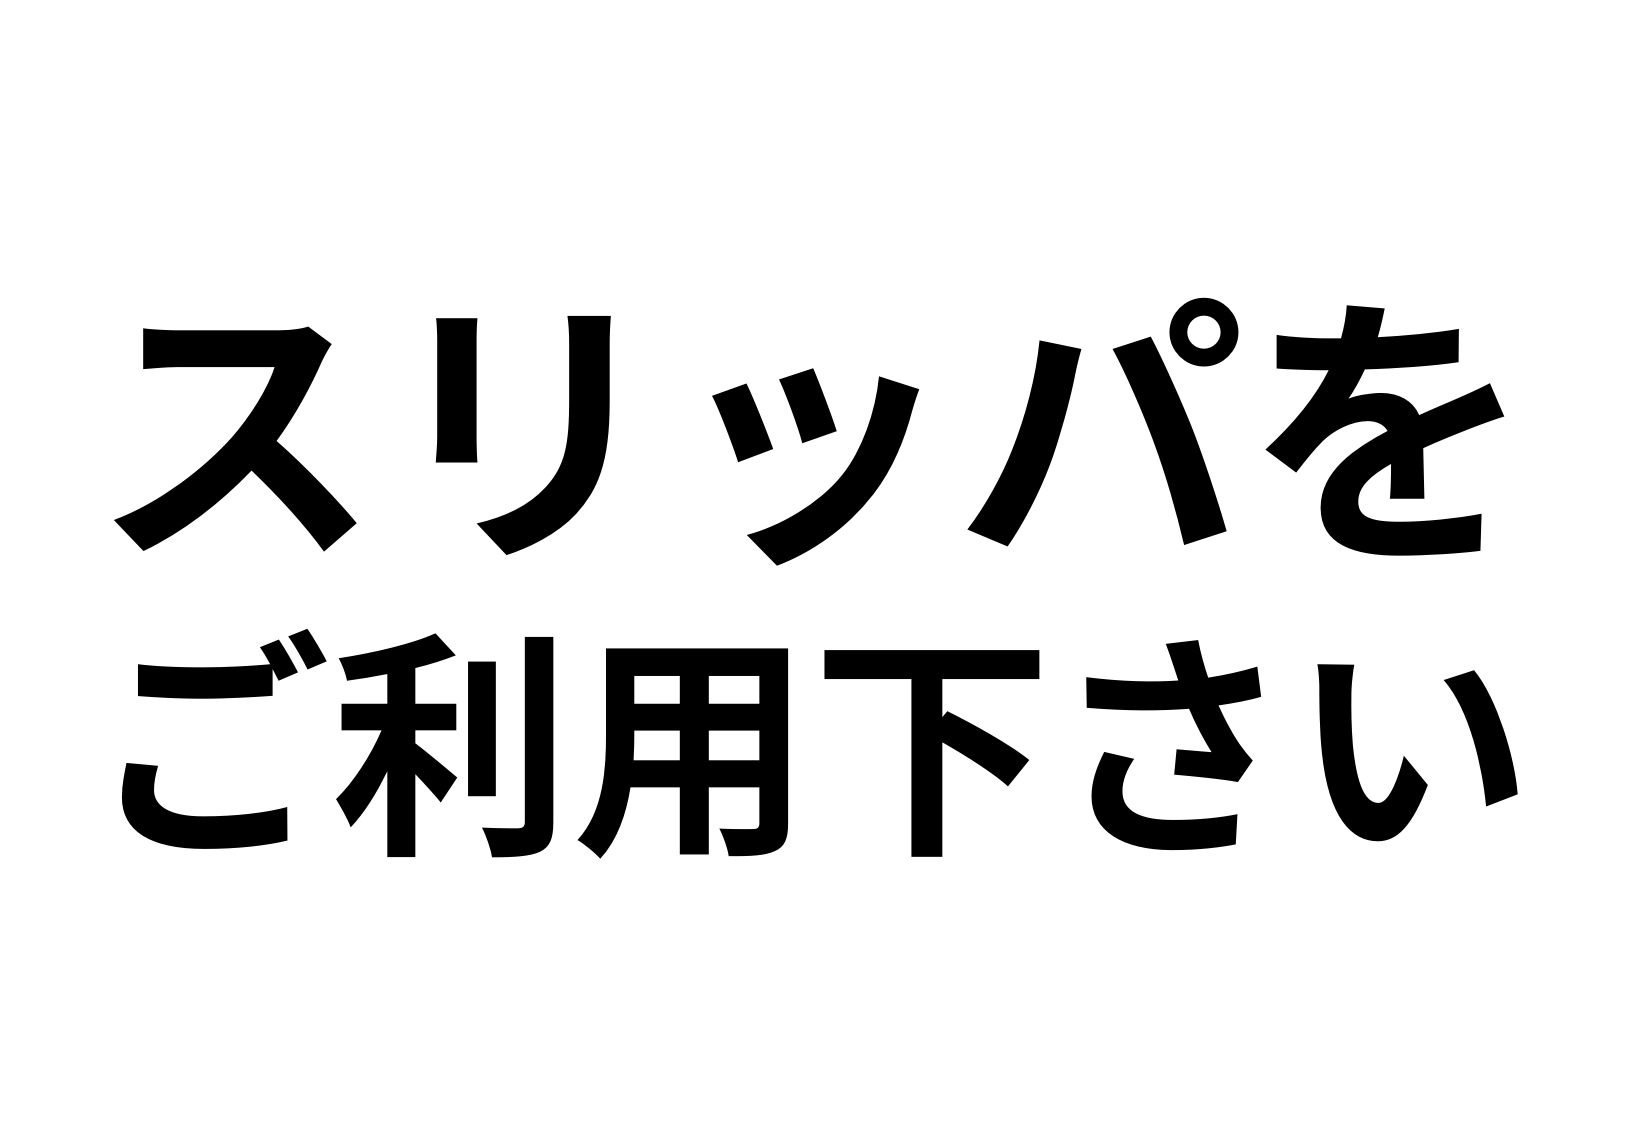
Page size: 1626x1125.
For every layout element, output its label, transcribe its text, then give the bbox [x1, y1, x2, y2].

text_box スリッパを ご利用下さい [0, 244, 1625, 892]
